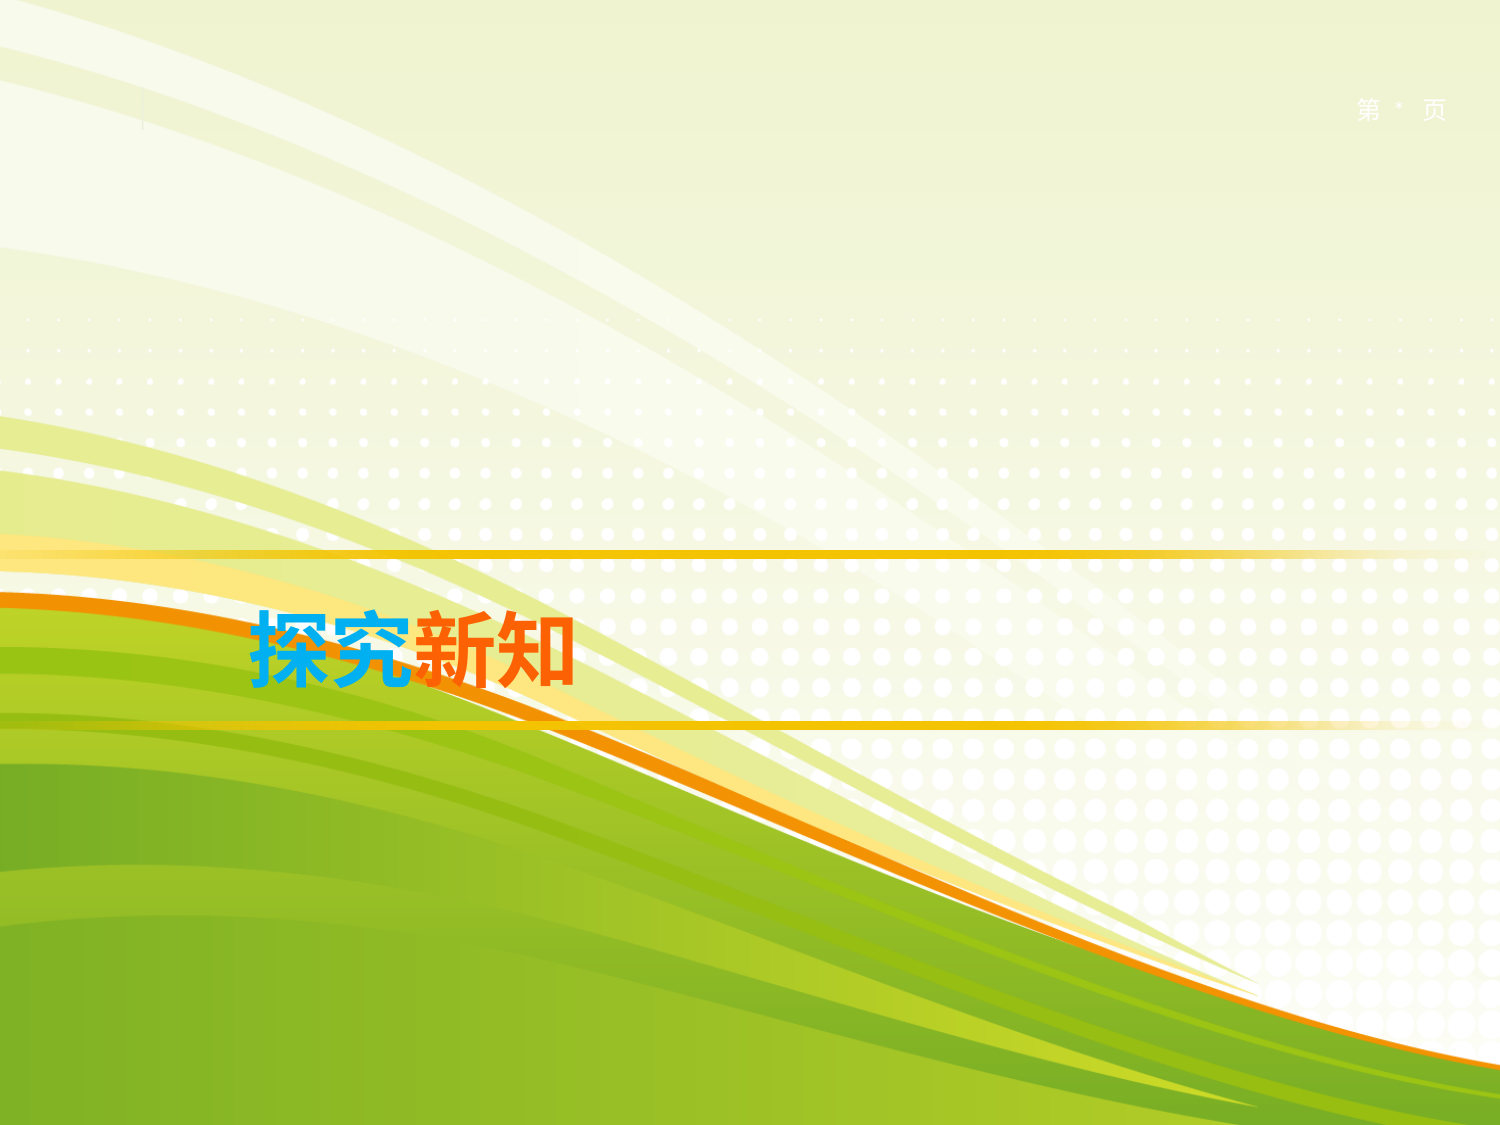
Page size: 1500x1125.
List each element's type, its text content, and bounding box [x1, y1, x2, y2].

text_box 探究新知 [232, 560, 595, 706]
picture [0, 0, 1500, 1125]
text_box 第 * 页 [1334, 86, 1470, 148]
